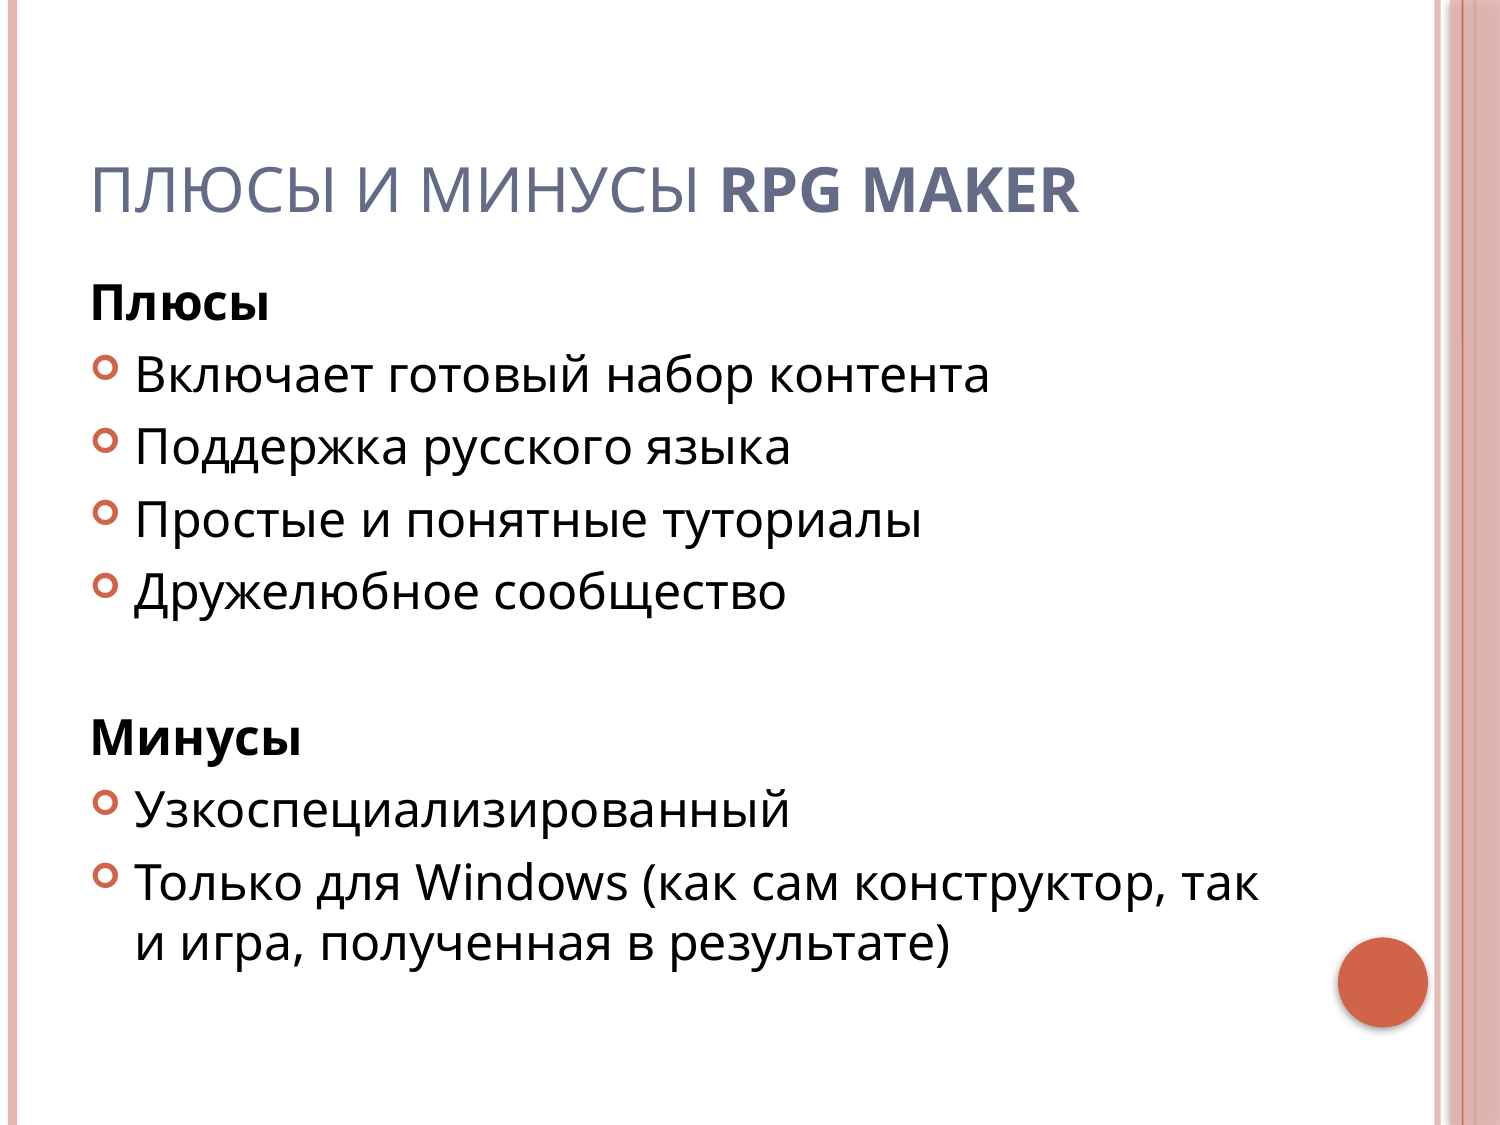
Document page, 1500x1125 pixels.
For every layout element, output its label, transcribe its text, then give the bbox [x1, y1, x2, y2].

title Плюсы и минусы RPG Maker [75, 45, 1300, 233]
list Плюсы Включает готовый набор контента Поддержка русского языка Простые и понятные туториалы Дружелюбное сообщество Минусы Узкоспециализированный Только для Windows (как сам конструктор, так и игра, полученная в результате) [75, 262, 1300, 1062]
